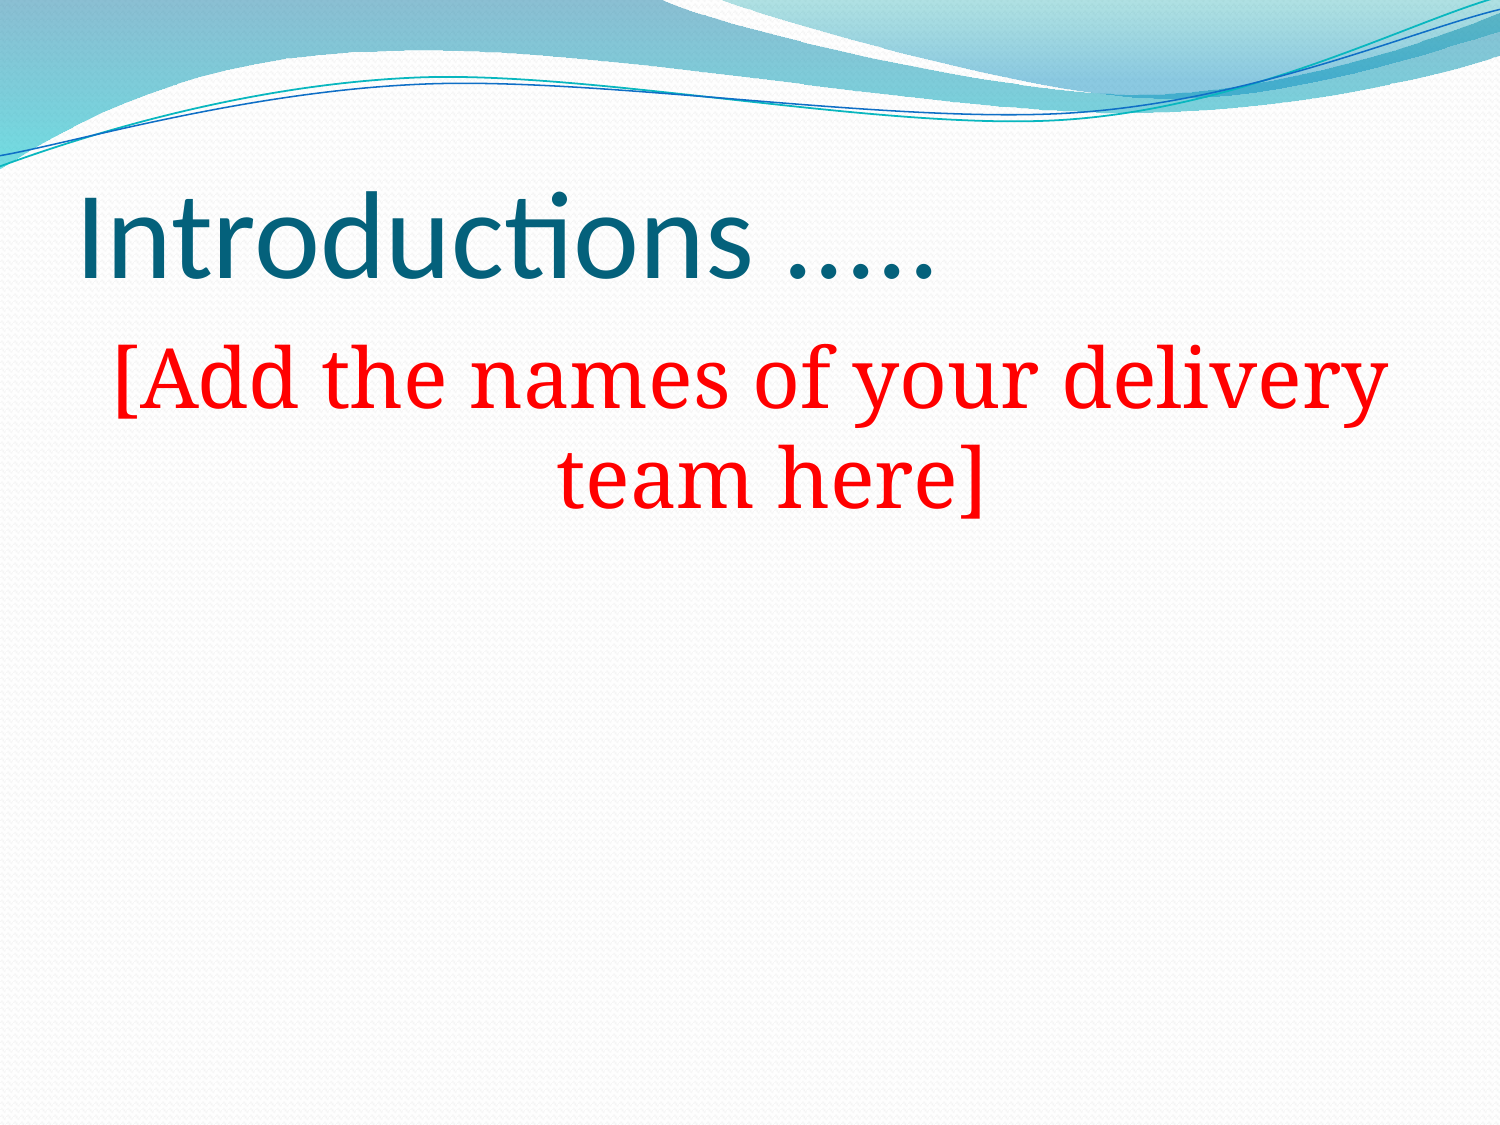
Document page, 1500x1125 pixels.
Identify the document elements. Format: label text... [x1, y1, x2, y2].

title Introductions ..... [74, 115, 1426, 304]
list [Add the names of your delivery team here] [74, 317, 1426, 1038]
